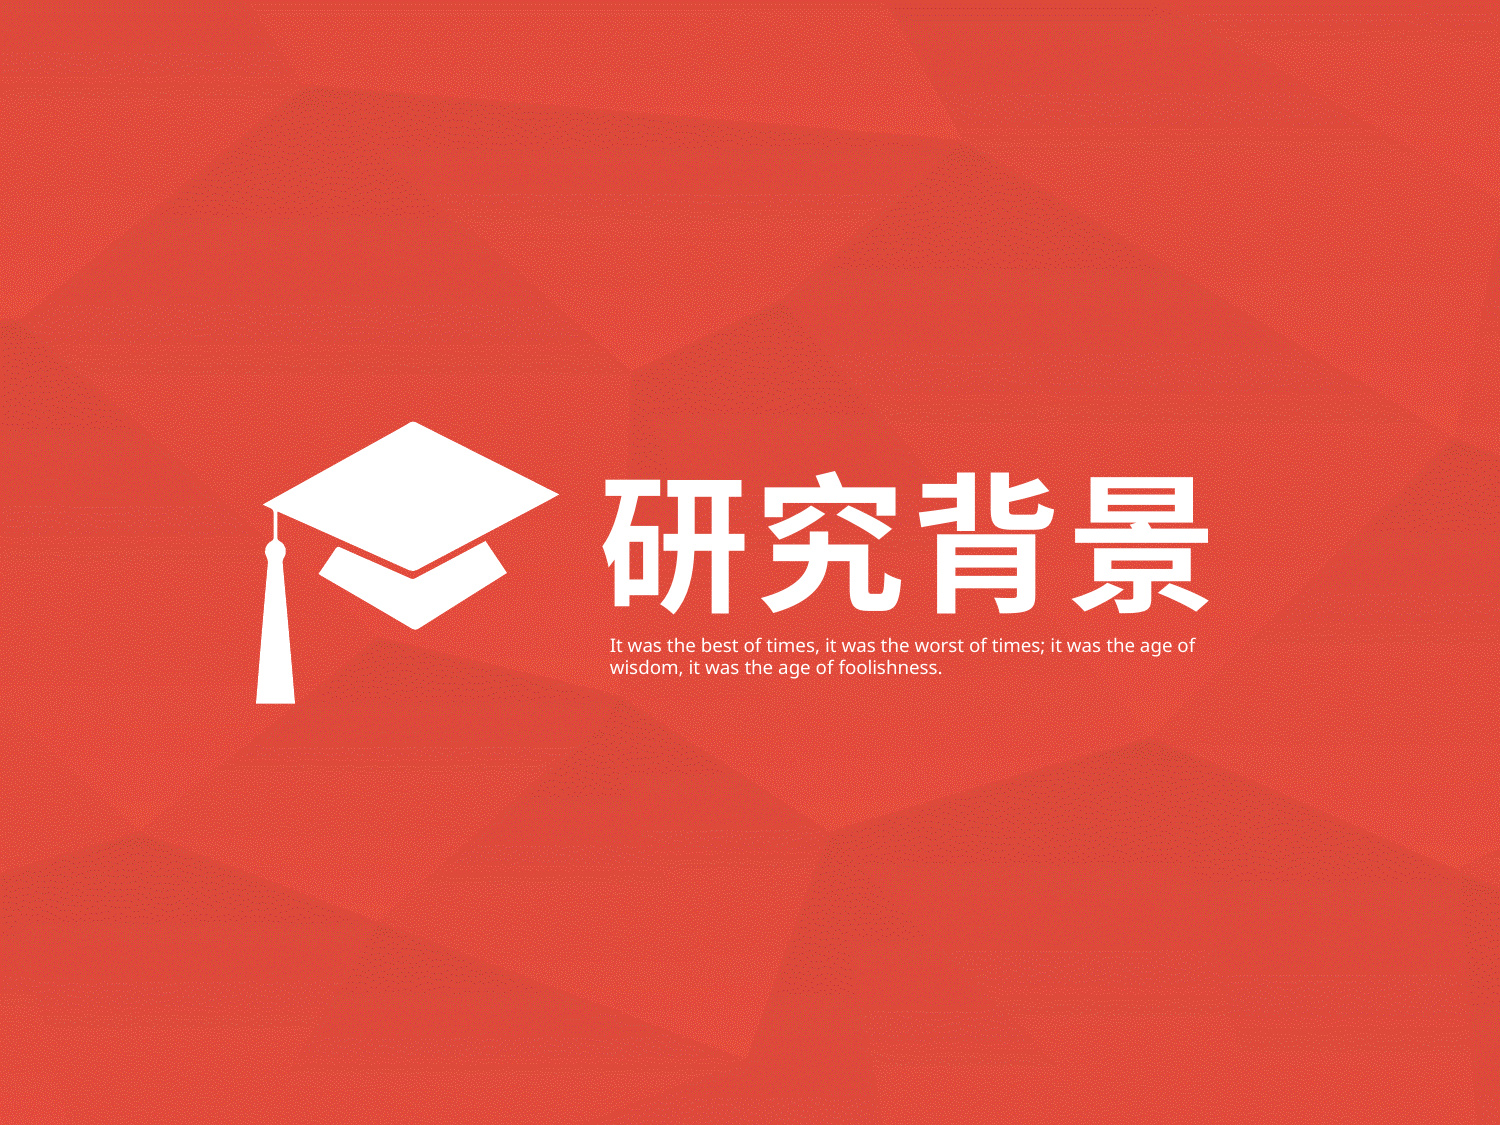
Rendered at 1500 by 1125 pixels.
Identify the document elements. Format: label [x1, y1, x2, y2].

text_box [255, 421, 1245, 704]
picture [0, 0, 1500, 1125]
